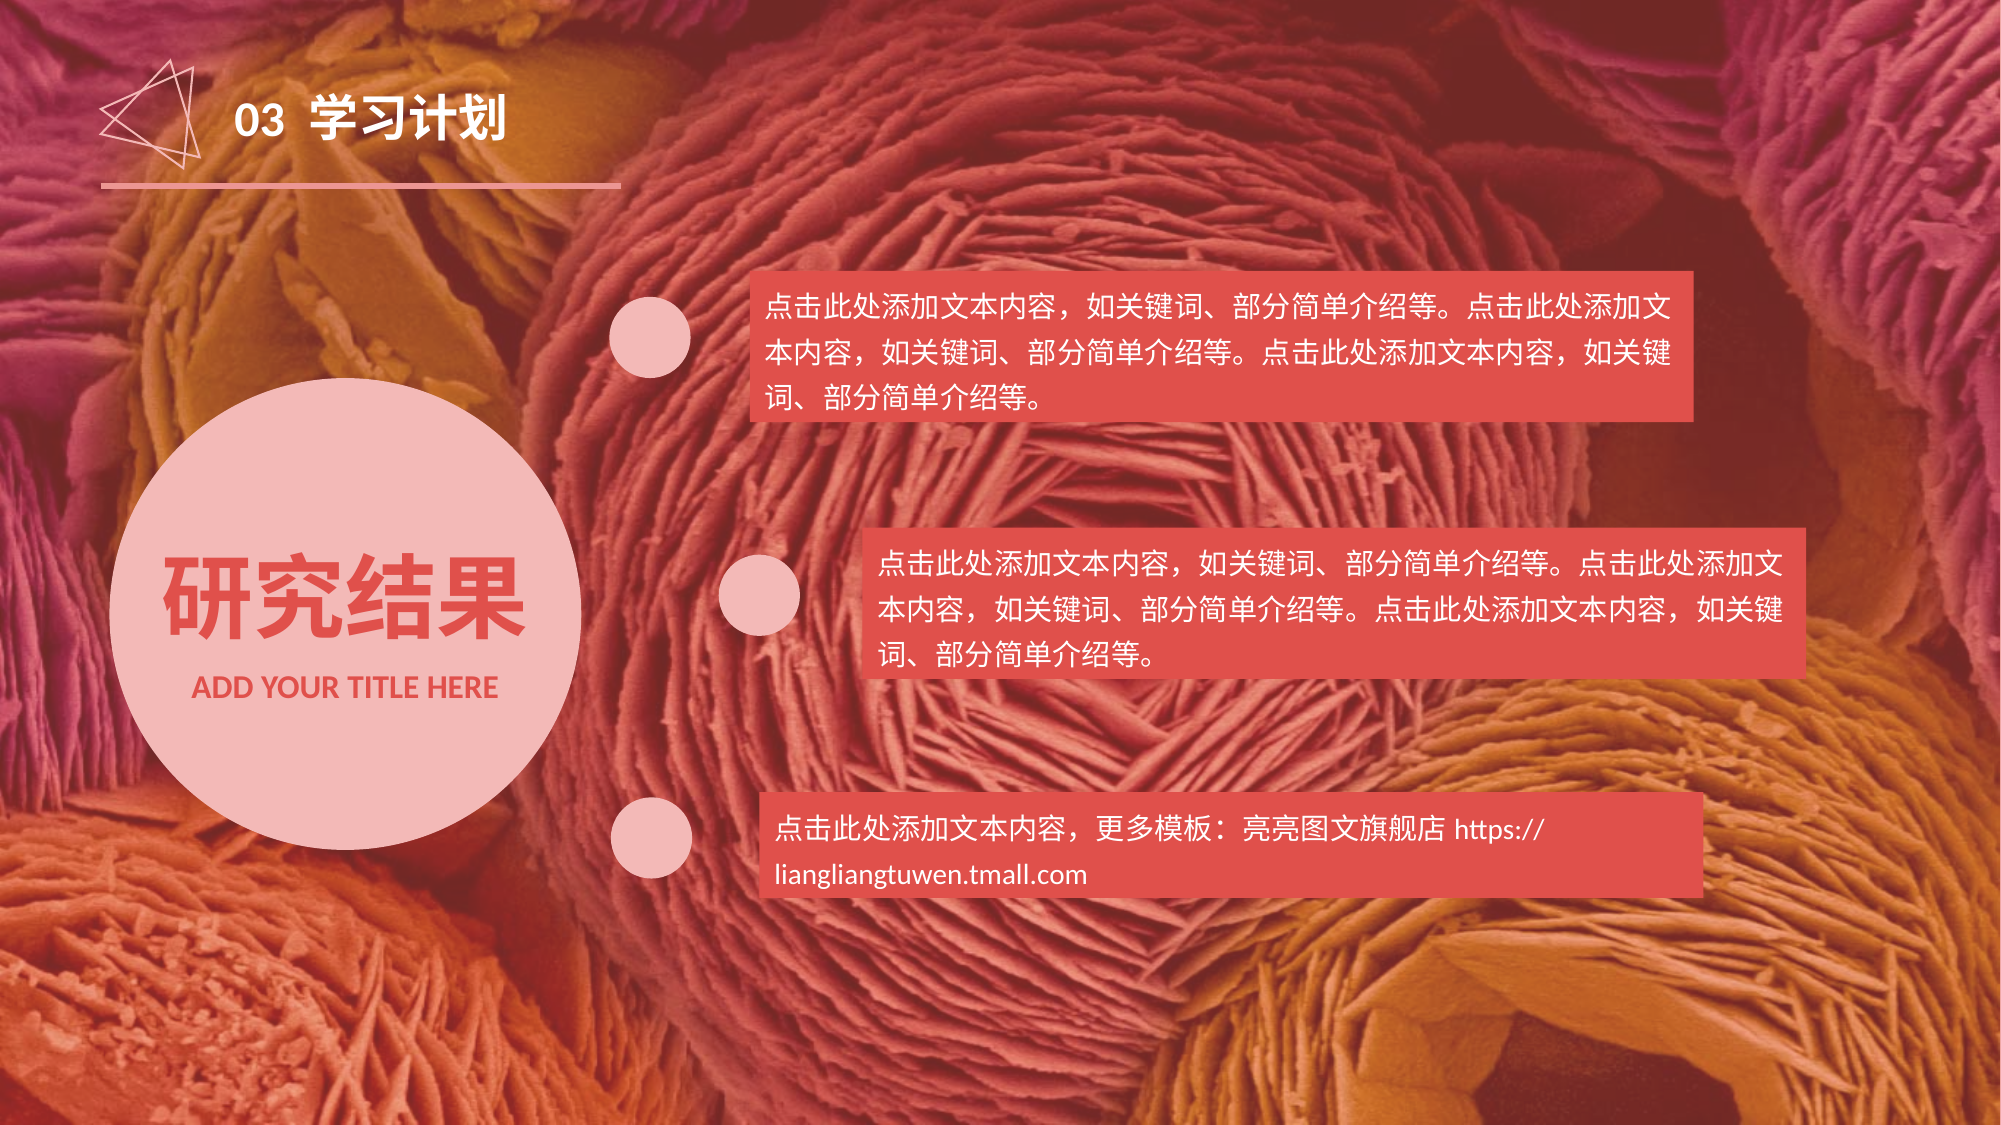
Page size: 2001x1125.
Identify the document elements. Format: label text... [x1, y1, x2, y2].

text_box 点击此处添加文本内容，如关键词、部分简单介绍等。点击此处添加文本内容，如关键词、部分简单介绍等。点击此处添加文本内容，如关键词、部分简单介绍等。 [749, 270, 1694, 423]
text_box 点击此处添加文本内容，如关键词、部分简单介绍等。点击此处添加文本内容，如关键词、部分简单介绍等。点击此处添加文本内容，如关键词、部分简单介绍等。 [862, 527, 1807, 679]
text_box 点击此处添加文本内容，更多模板：亮亮图文旗舰店https://liangliangtuwen.tmall.com [759, 792, 1704, 898]
list 03 学习计划 [219, 85, 720, 151]
text_box [609, 796, 694, 880]
text_box [608, 295, 692, 380]
text_box [717, 553, 801, 637]
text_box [109, 378, 582, 850]
